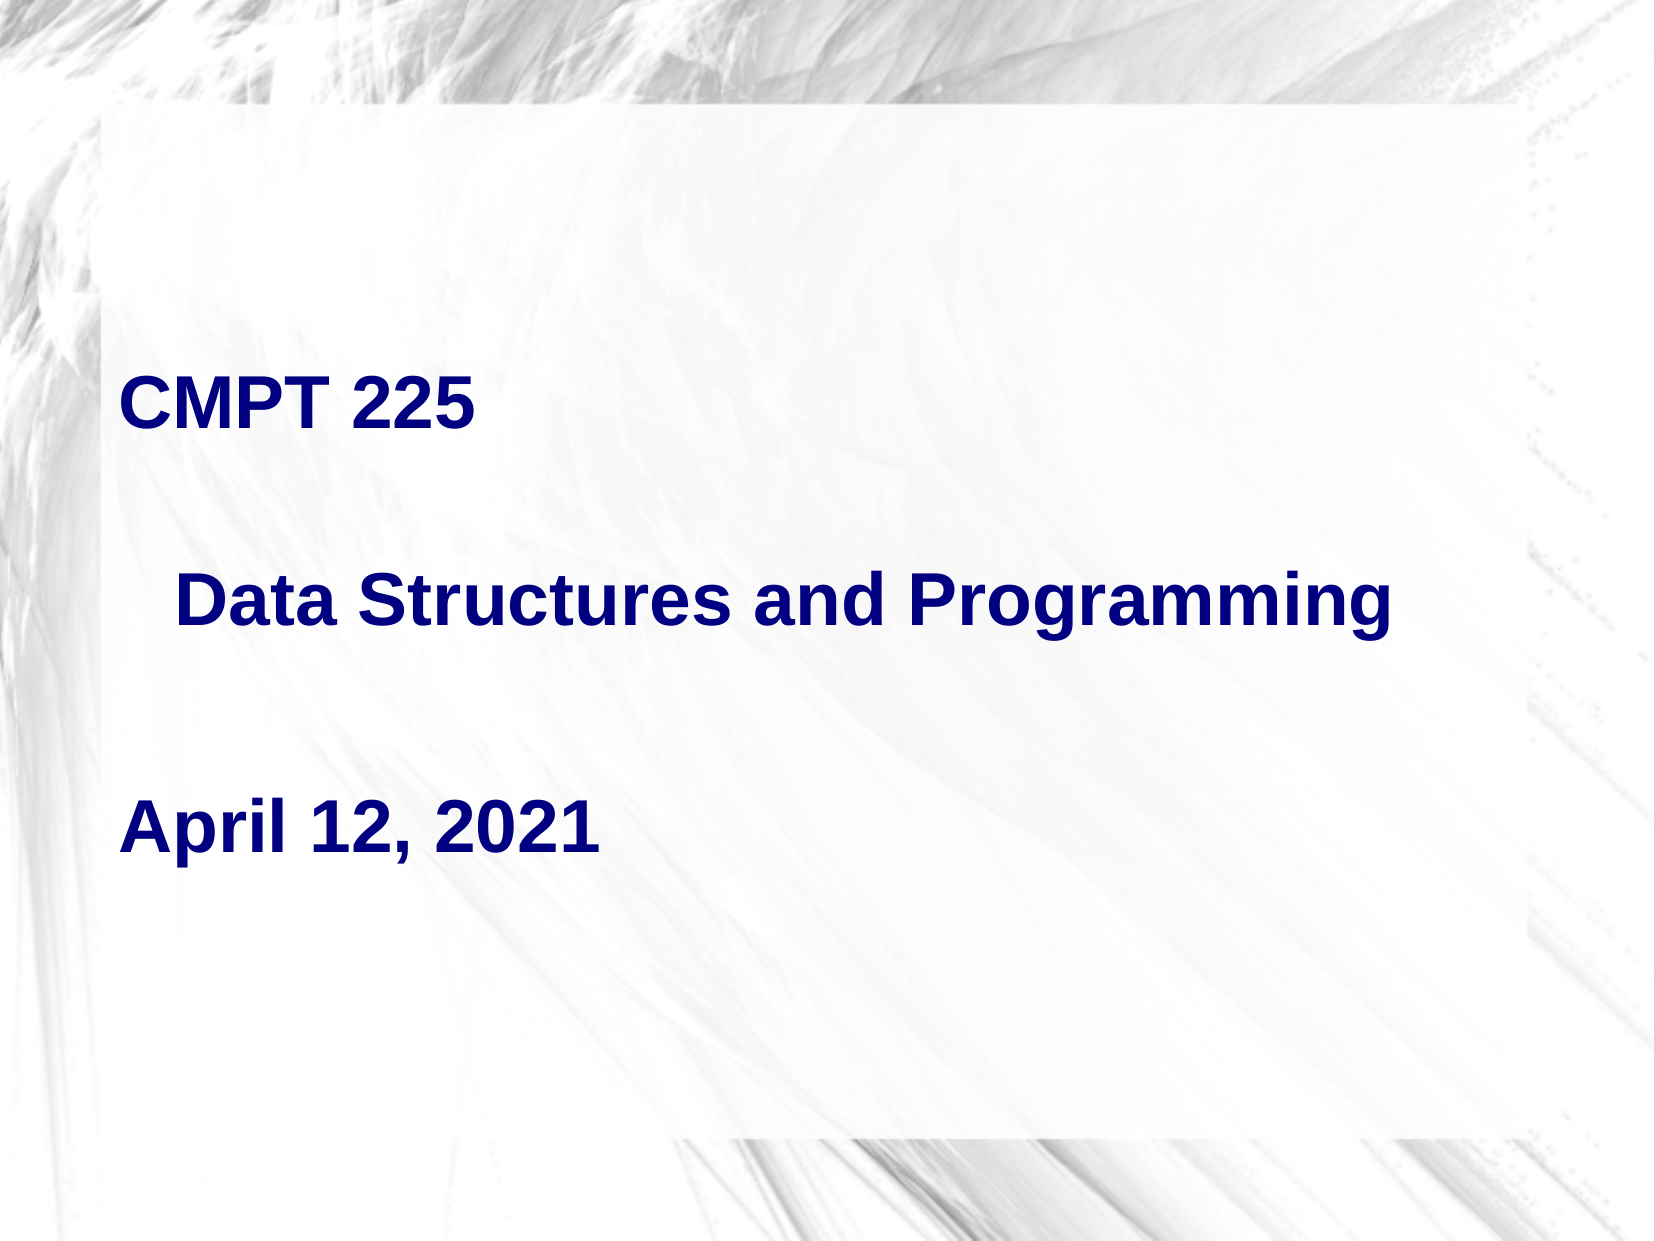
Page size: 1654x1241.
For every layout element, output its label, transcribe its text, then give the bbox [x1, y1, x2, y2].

list CMPT 225 Data Structures and Programming April 12, 2021 [118, 236, 1571, 1171]
picture [0, 0, 1654, 1241]
